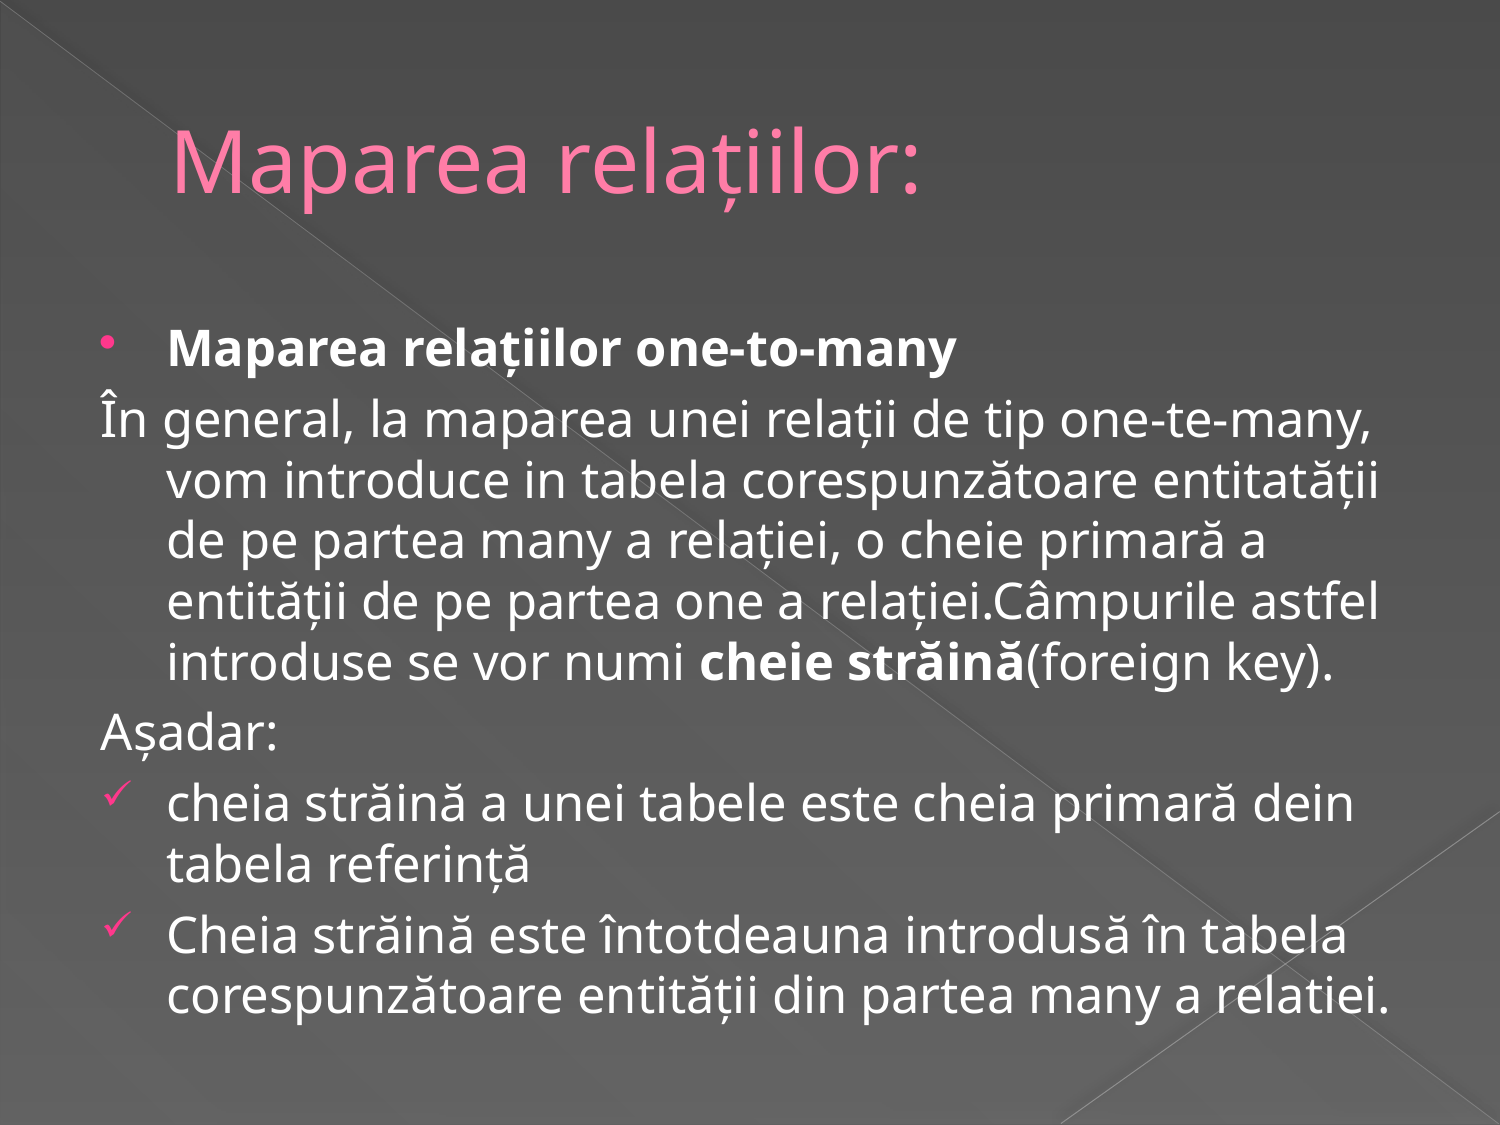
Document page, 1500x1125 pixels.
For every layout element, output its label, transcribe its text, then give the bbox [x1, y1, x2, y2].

list Maparea relaţiilor one-to-many În general, la maparea unei relaţii de tip one-te-many, vom introduce in tabela corespunzătoare entitatăţii de pe partea many a relaţiei, o cheie primară a entităţii de pe partea one a relaţiei.Câmpurile astfel introduse se vor numi cheie străină(foreign key). Aşadar: cheia străină a unei tabele este cheia primară dein tabela referinţă Cheia străină este întotdeauna introdusă în tabela corespunzătoare entităţii din partea many a relatiei. [75, 308, 1425, 1059]
title Maparea relaţiilor: [75, 43, 1425, 274]
